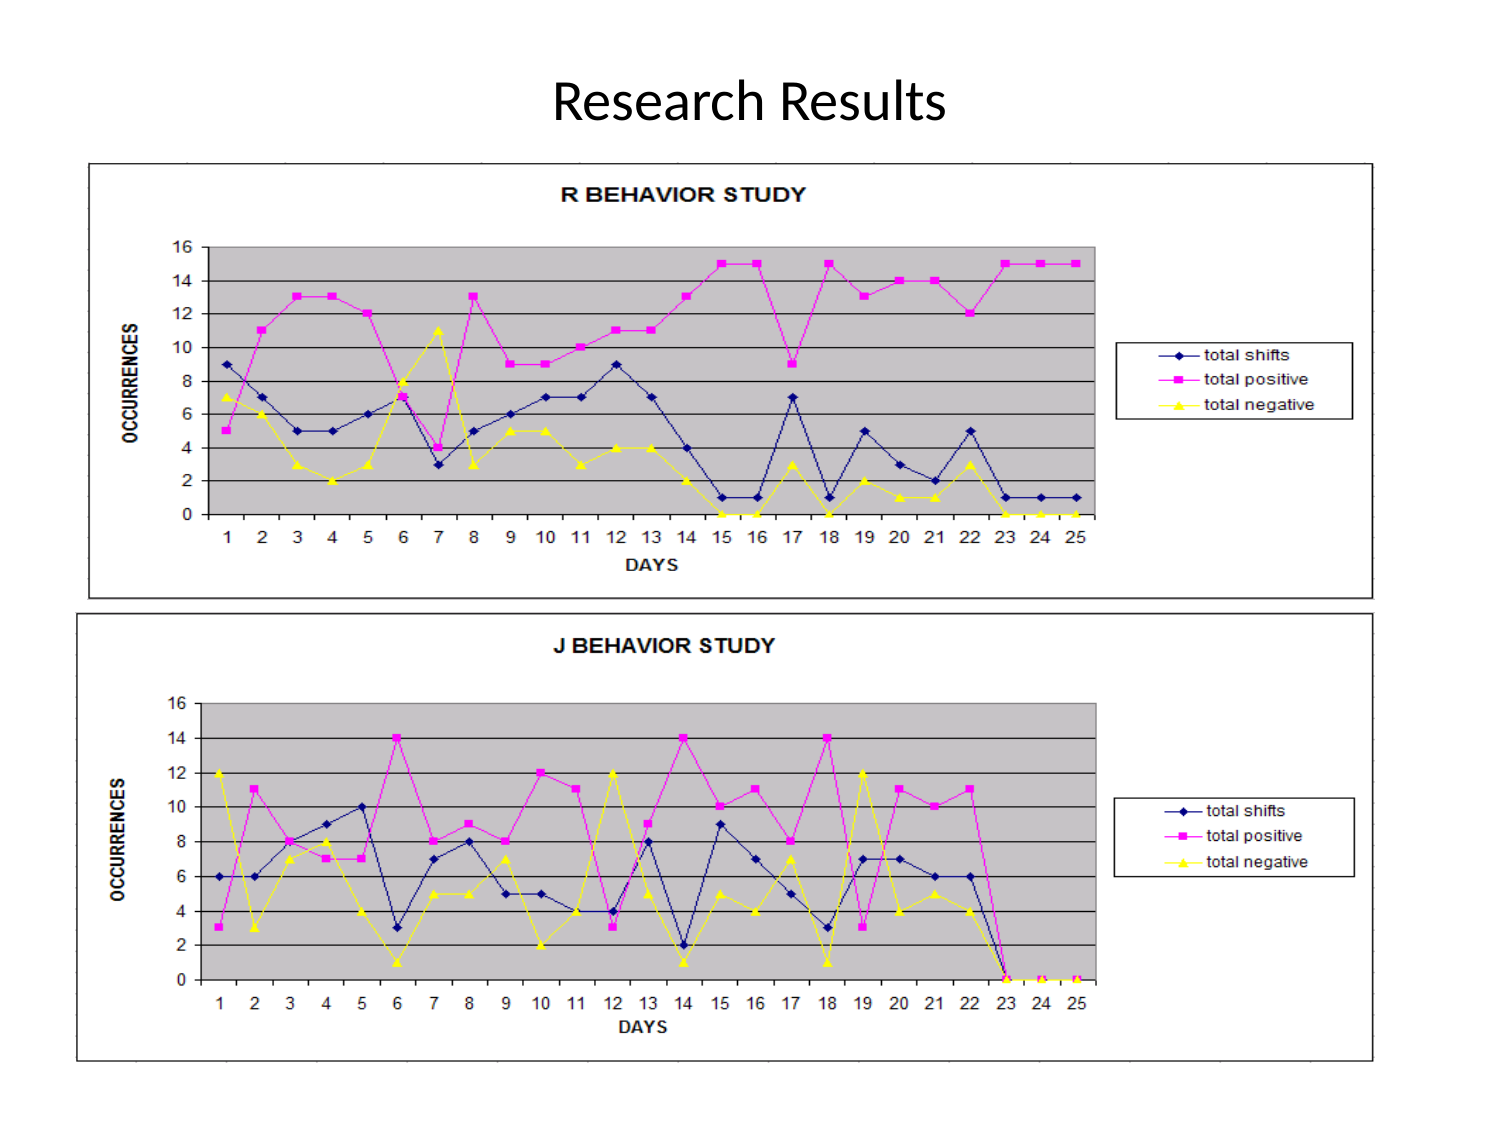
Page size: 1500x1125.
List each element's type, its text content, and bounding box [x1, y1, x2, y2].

title Research Results [75, 45, 1425, 150]
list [87, 162, 1376, 601]
picture [74, 612, 1376, 1063]
